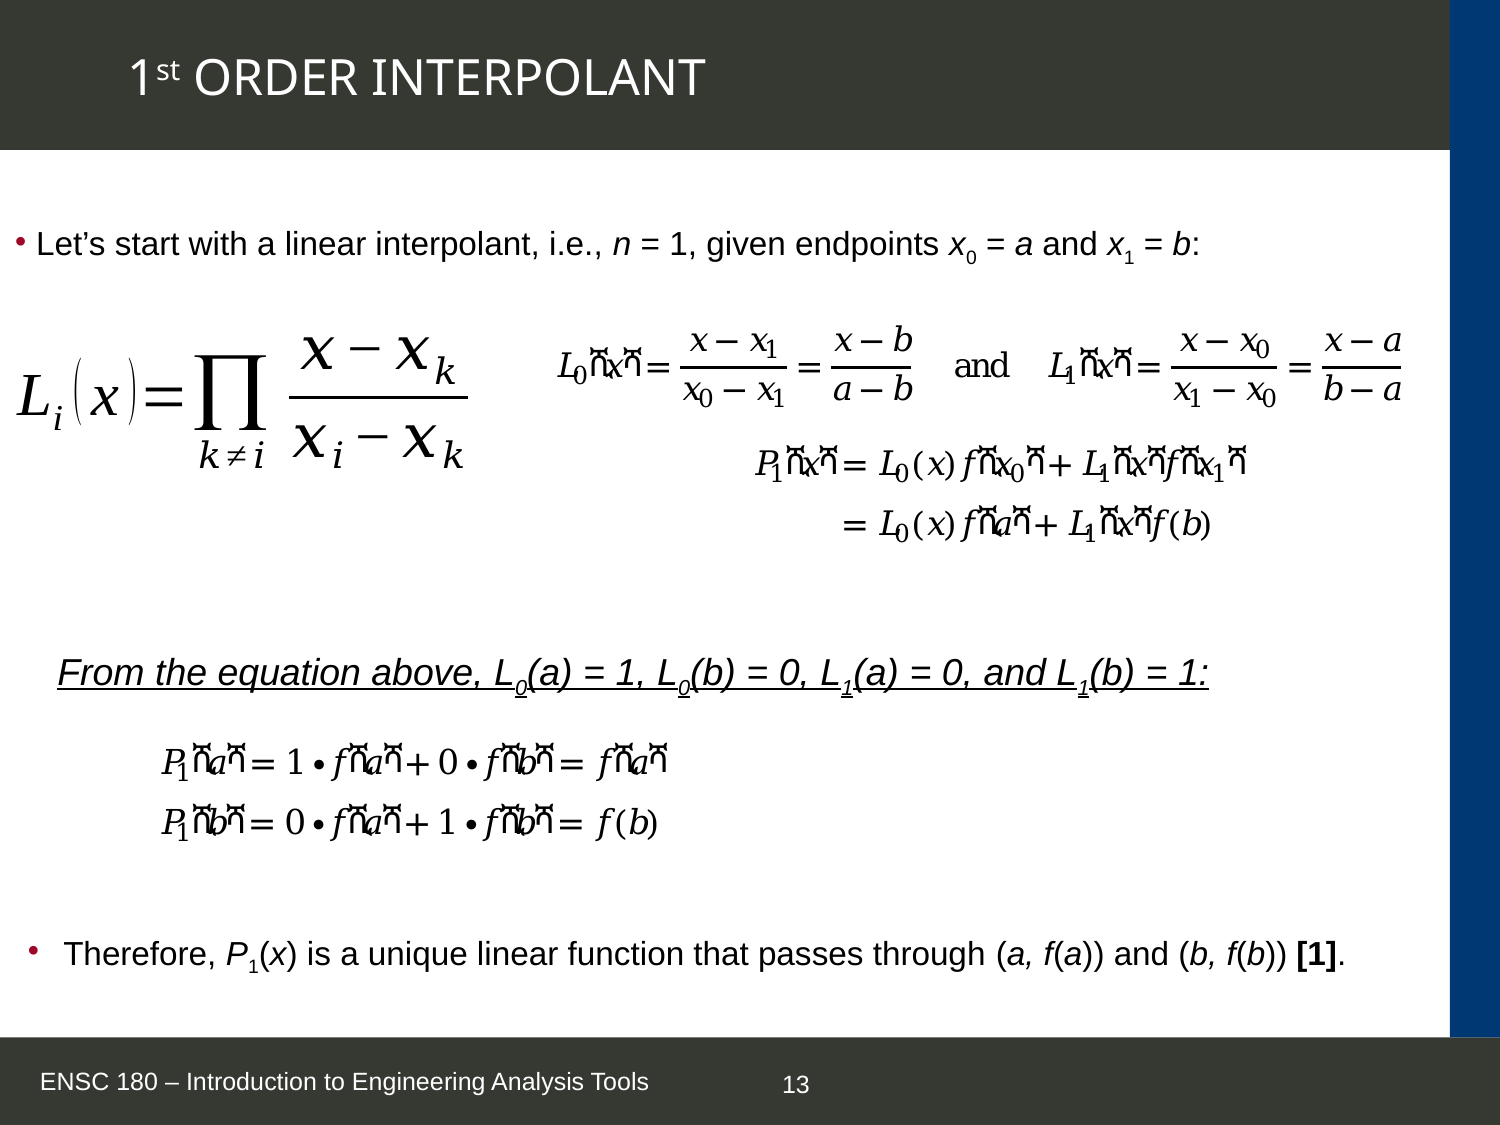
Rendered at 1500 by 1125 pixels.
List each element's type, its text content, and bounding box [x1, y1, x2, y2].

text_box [485, 323, 1500, 599]
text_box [49, 741, 771, 897]
title 1st ORDER INTERPOLANT [112, 37, 1450, 138]
text_box Therefore, P1(x) is a unique linear function that passes through (a, f(a)) and (b, f(b)) [1]. [13, 924, 1428, 985]
list Let’s start with a linear interpolant, i.e., n = 1, given endpoints x0 = a and x1 = b: [0, 215, 1440, 317]
text_box From the equation above, L0(a) = 1, L0(b) = 0, L1(a) = 0, and L1(b) = 1: [42, 640, 1315, 777]
footer ENSC 180 – Introduction to Engineering Analysis Tools [24, 1057, 740, 1113]
